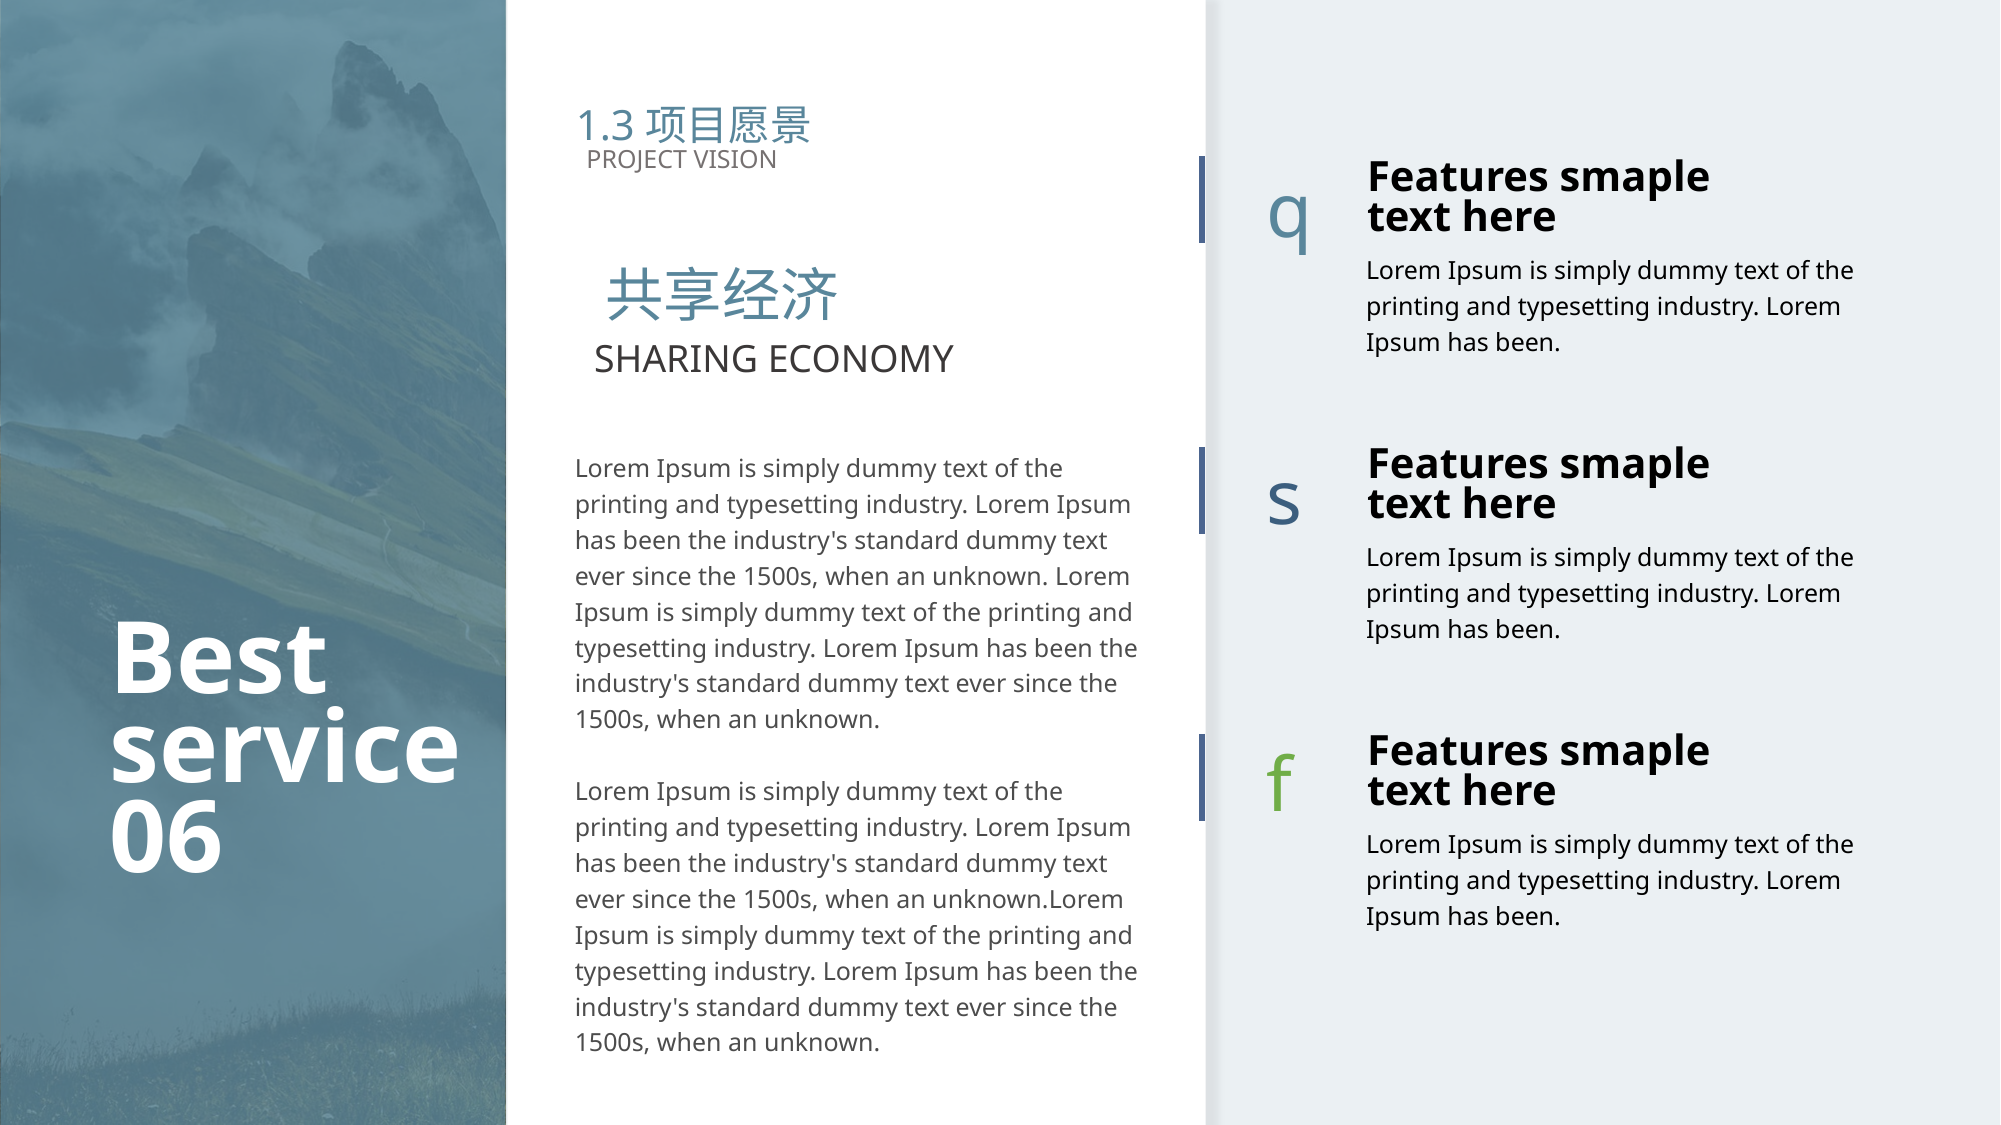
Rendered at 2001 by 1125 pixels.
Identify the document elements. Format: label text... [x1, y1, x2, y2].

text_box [1251, 707, 1873, 951]
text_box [1251, 420, 1873, 664]
picture [0, 0, 506, 1125]
text_box 1.3项目愿景 [575, 74, 812, 157]
text_box [506, 0, 1207, 1125]
text_box Lorem Ipsum is simply dummy text of the printing and typesetting industry. Lorem Ipsum has been the industry's standard dummy text ever since the 1500s, when an unknown. Lorem Ipsum is simply dummy text of the printing and typesetting industry. Lorem Ipsum has been the industry's standard dummy text ever since the 1500s, when an unknown. Lorem Ipsum is simply dummy text of the printing and typesetting industry. Lorem Ipsum has been the industry's standard dummy text ever since the 1500s, when an unknown.Lorem Ipsum is simply dummy text of the printing and typesetting industry. Lorem Ipsum has been the industry's standard dummy text ever since the 1500s, when an unknown. [560, 439, 1160, 1120]
text_box SHARING ECONOMY [594, 332, 954, 388]
text_box PROJECT VISION [586, 126, 853, 182]
text_box 共享经济 [605, 280, 839, 332]
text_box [1251, 133, 1873, 377]
